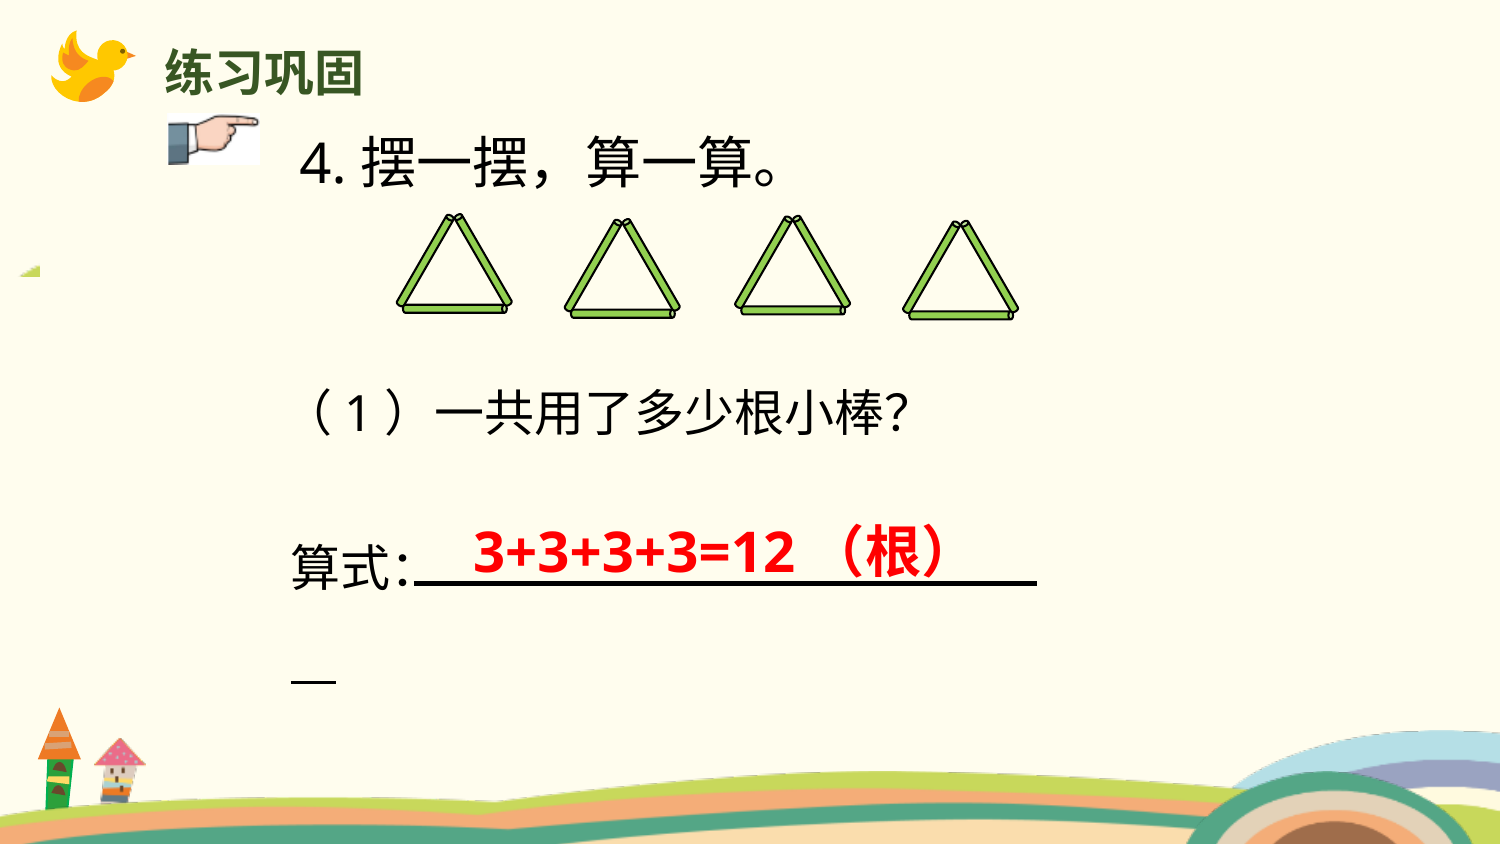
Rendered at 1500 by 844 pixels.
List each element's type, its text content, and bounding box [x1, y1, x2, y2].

text_box 4.摆一摆，算一算。 [288, 88, 1437, 201]
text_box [741, 209, 845, 315]
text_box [570, 213, 675, 318]
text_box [909, 214, 1013, 320]
text_box 练习巩固 [152, 35, 376, 107]
picture [0, 0, 1500, 844]
text_box （1）一共用了多少根小棒？ [270, 345, 1420, 447]
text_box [402, 208, 507, 313]
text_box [276, 499, 1037, 606]
